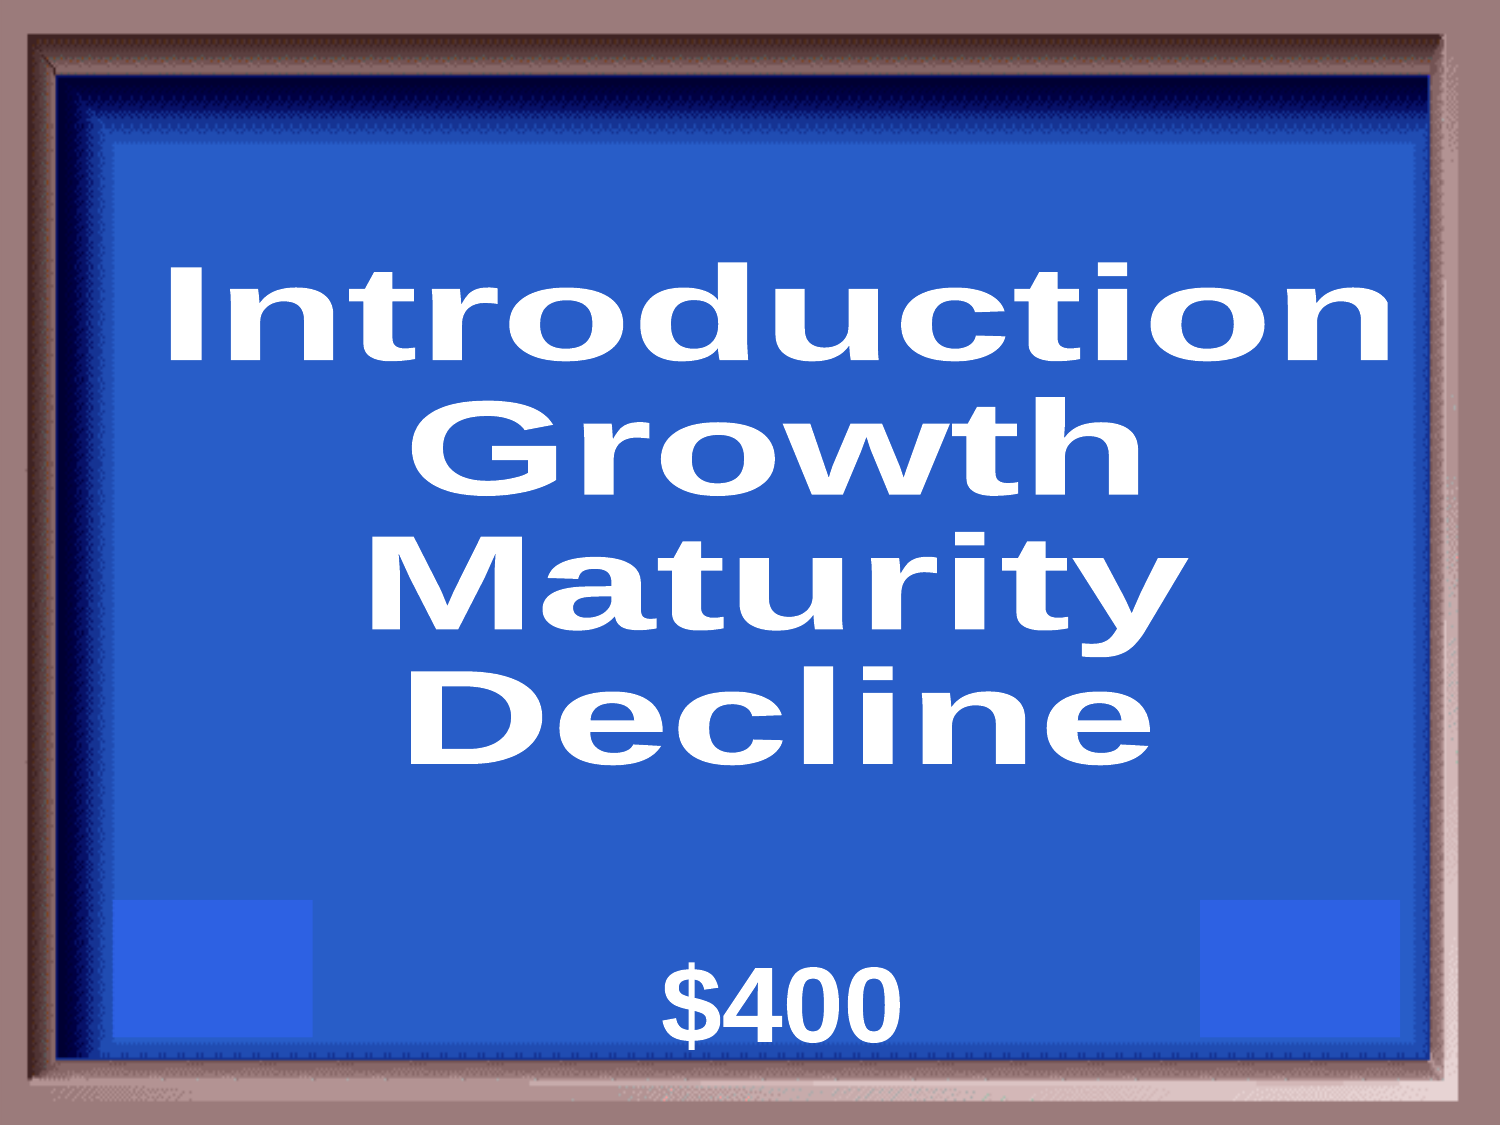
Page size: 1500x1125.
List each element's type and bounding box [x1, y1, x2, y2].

picture [0, 0, 1500, 1125]
text_box [112, 899, 313, 1038]
text_box [1200, 899, 1401, 1038]
